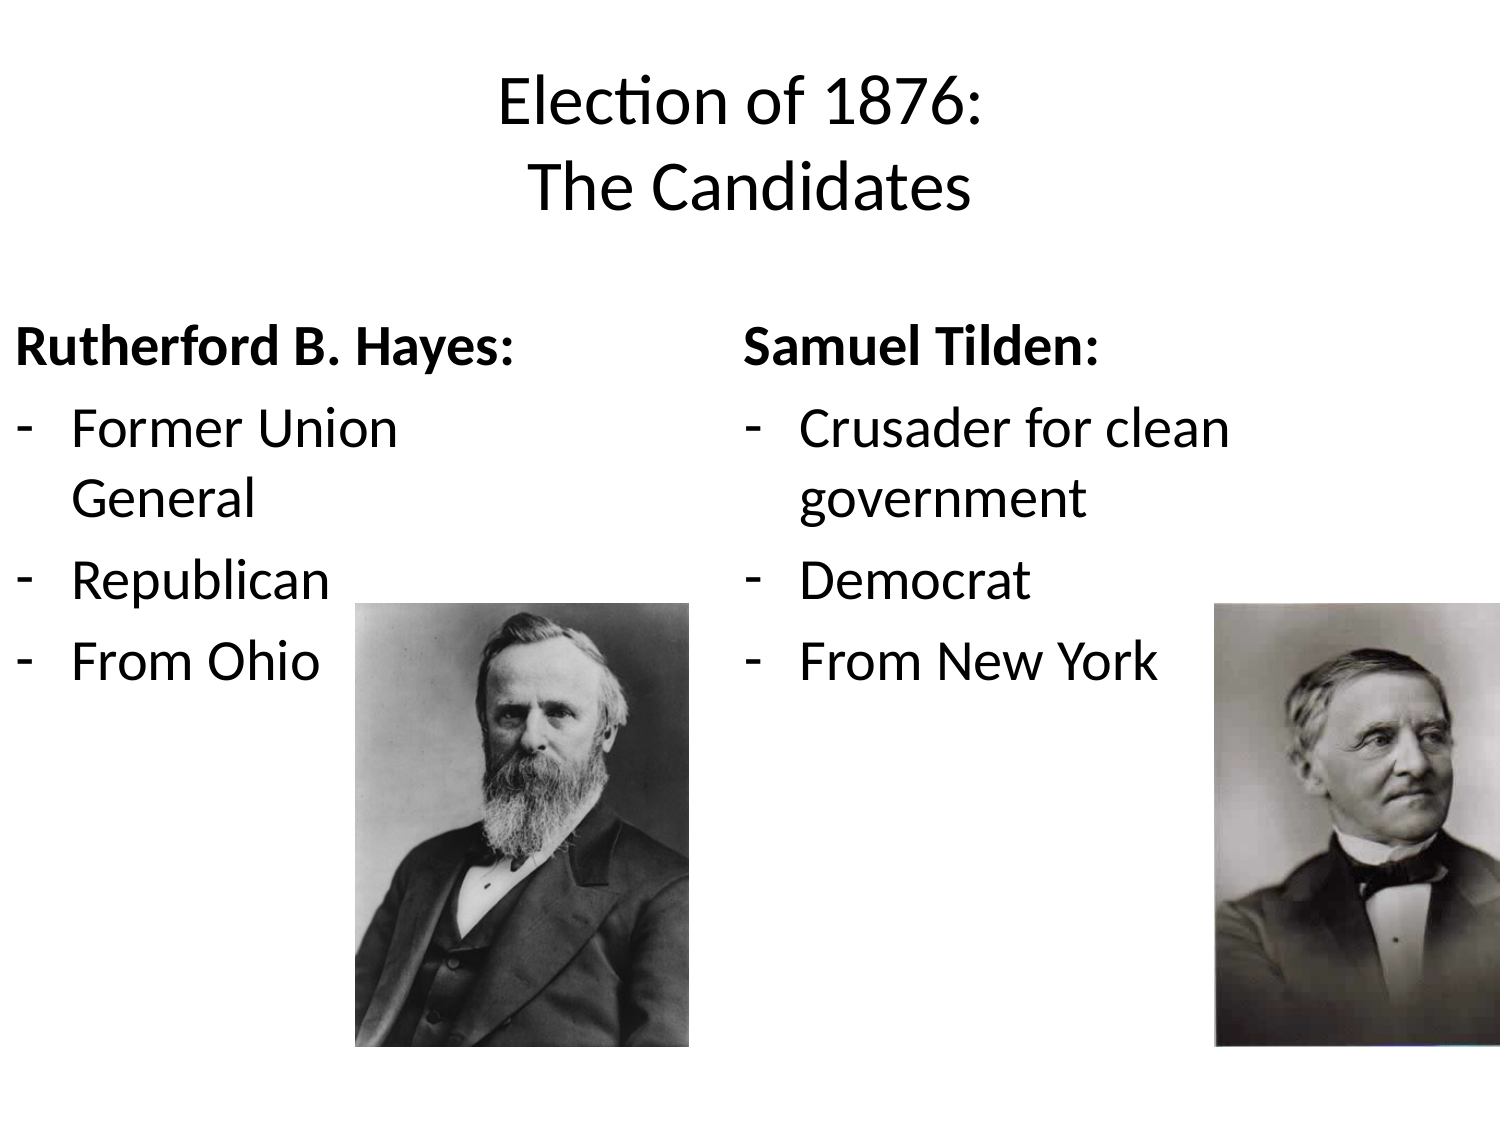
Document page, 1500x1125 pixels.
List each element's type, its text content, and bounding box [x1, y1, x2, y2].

list Rutherford B. Hayes: Former Union General Republican From Ohio [0, 299, 585, 1005]
list Samuel Tilden: Crusader for clean government Democrat From New York [728, 299, 1314, 1005]
picture [1214, 603, 1500, 1048]
title Election of 1876: The Candidates [75, 45, 1425, 233]
picture [355, 603, 689, 1048]
